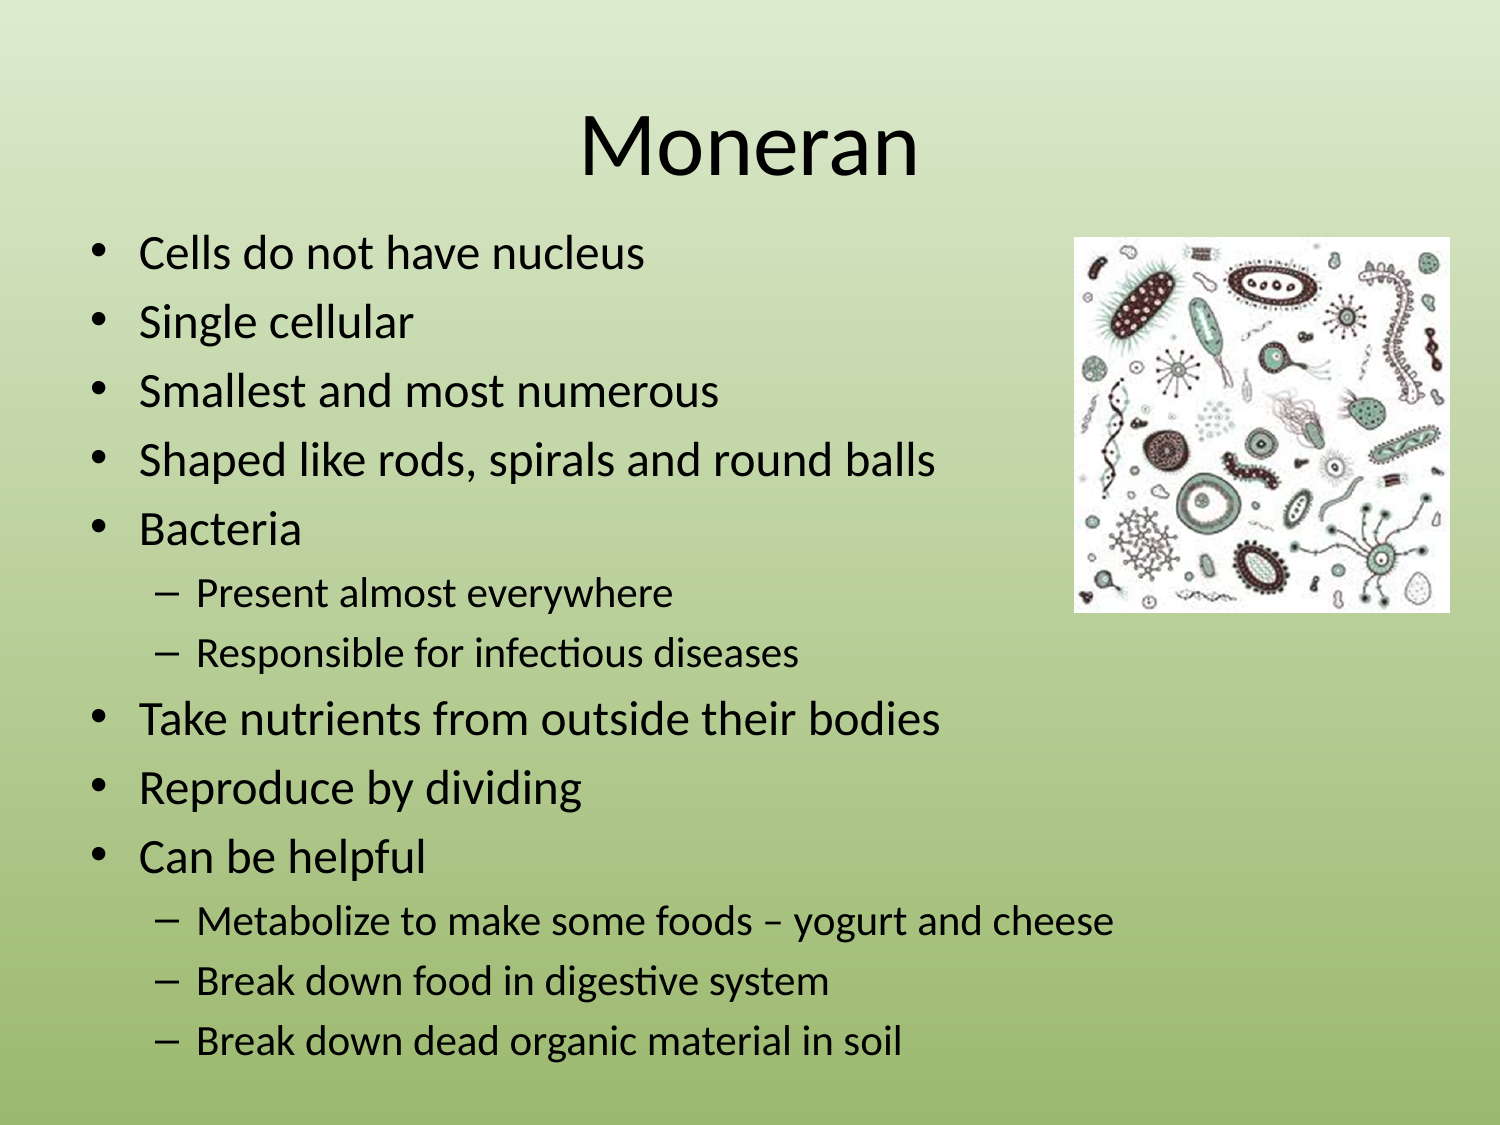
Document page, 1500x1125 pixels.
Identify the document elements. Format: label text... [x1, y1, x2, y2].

list Cells do not have nucleus Single cellular Smallest and most numerous Shaped like rods, spirals and round balls Bacteria Present almost everywhere Responsible for infectious diseases Take nutrients from outside their bodies Reproduce by dividing Can be helpful Metabolize to make some foods – yogurt and cheese Break down food in digestive system Break down dead organic material in soil [75, 212, 1425, 1075]
title Moneran [75, 45, 1425, 212]
picture [1074, 237, 1451, 613]
